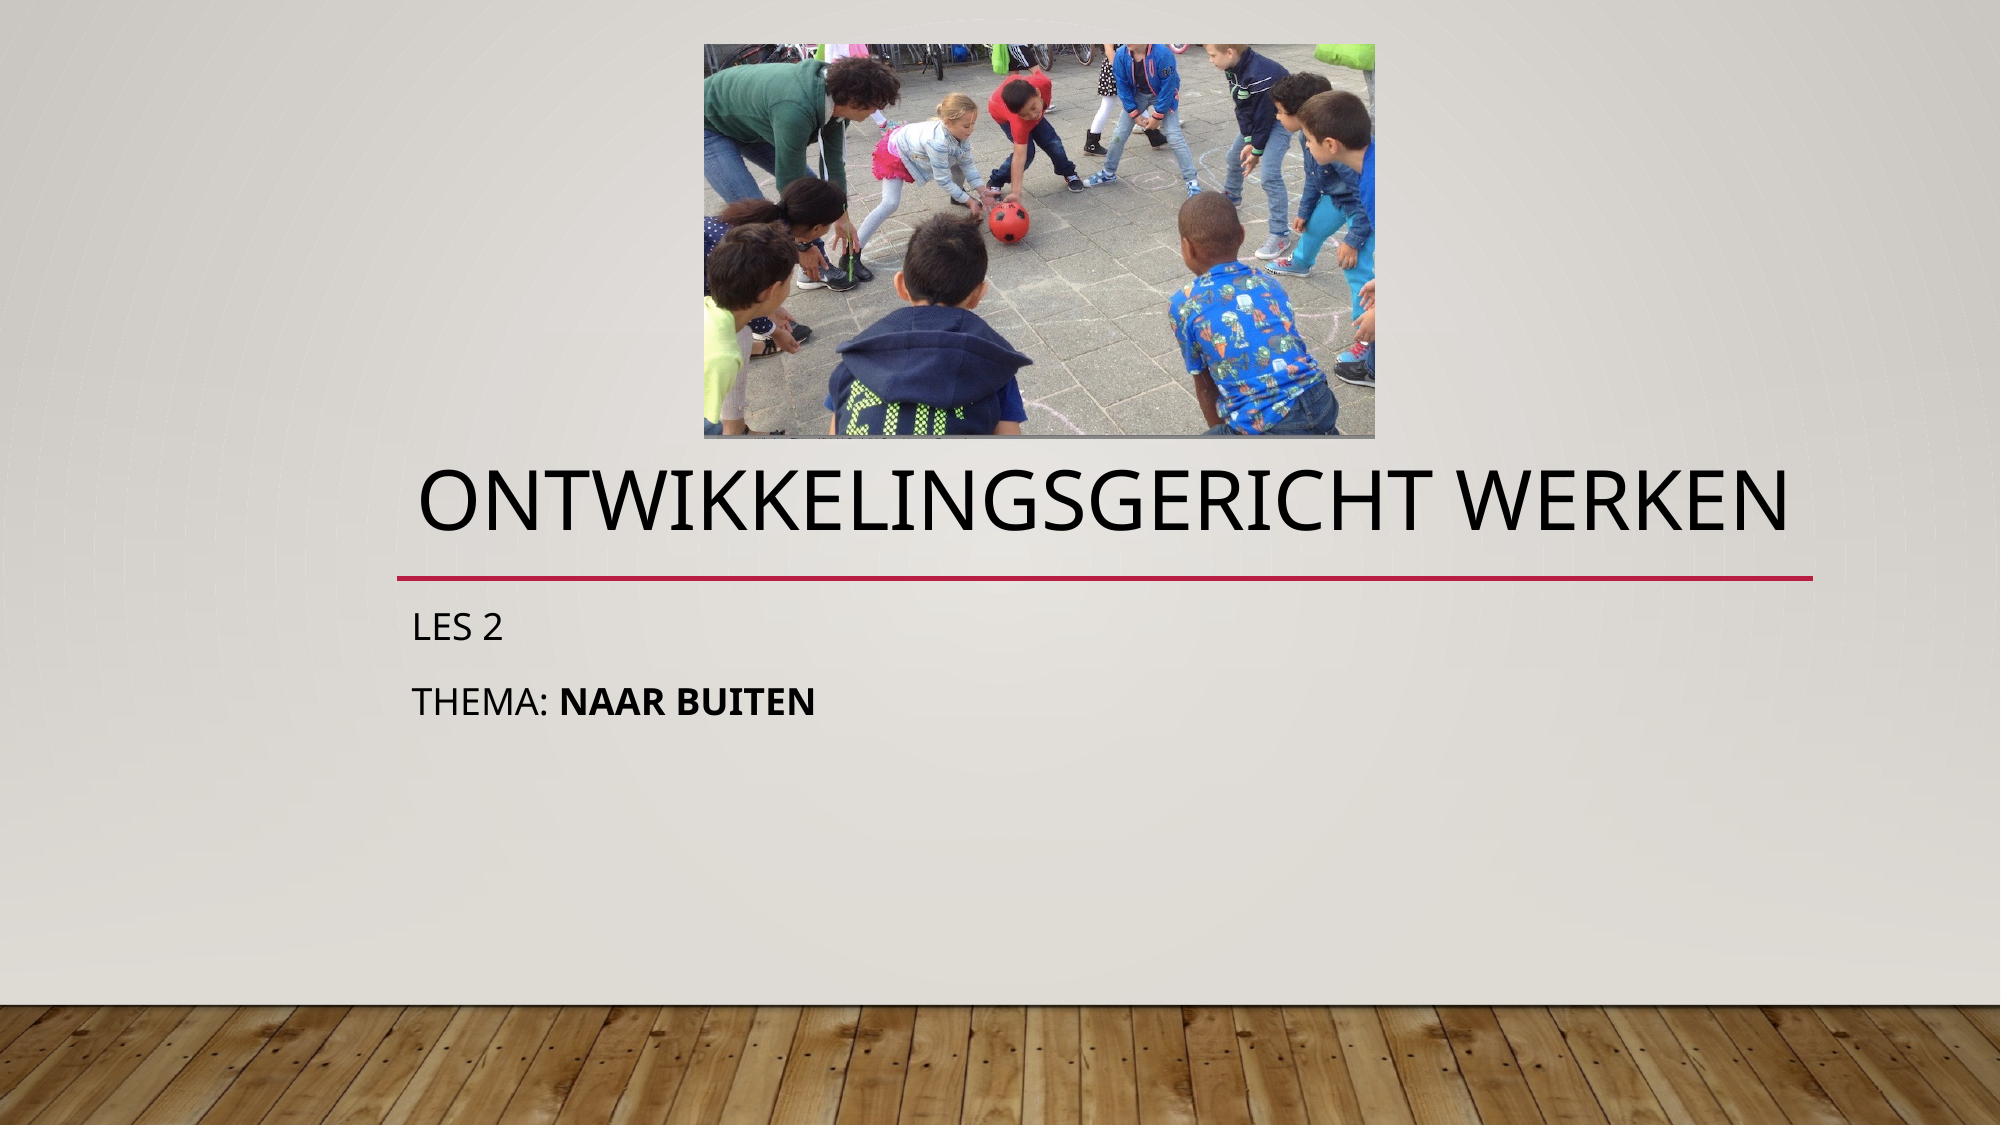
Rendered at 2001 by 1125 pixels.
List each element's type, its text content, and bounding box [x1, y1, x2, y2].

title Ontwikkelingsgericht werken [396, 131, 1814, 549]
picture [704, 44, 1375, 440]
subtitle Les 2 Thema: naar buiten [396, 579, 1814, 740]
picture [0, 1005, 2000, 1125]
